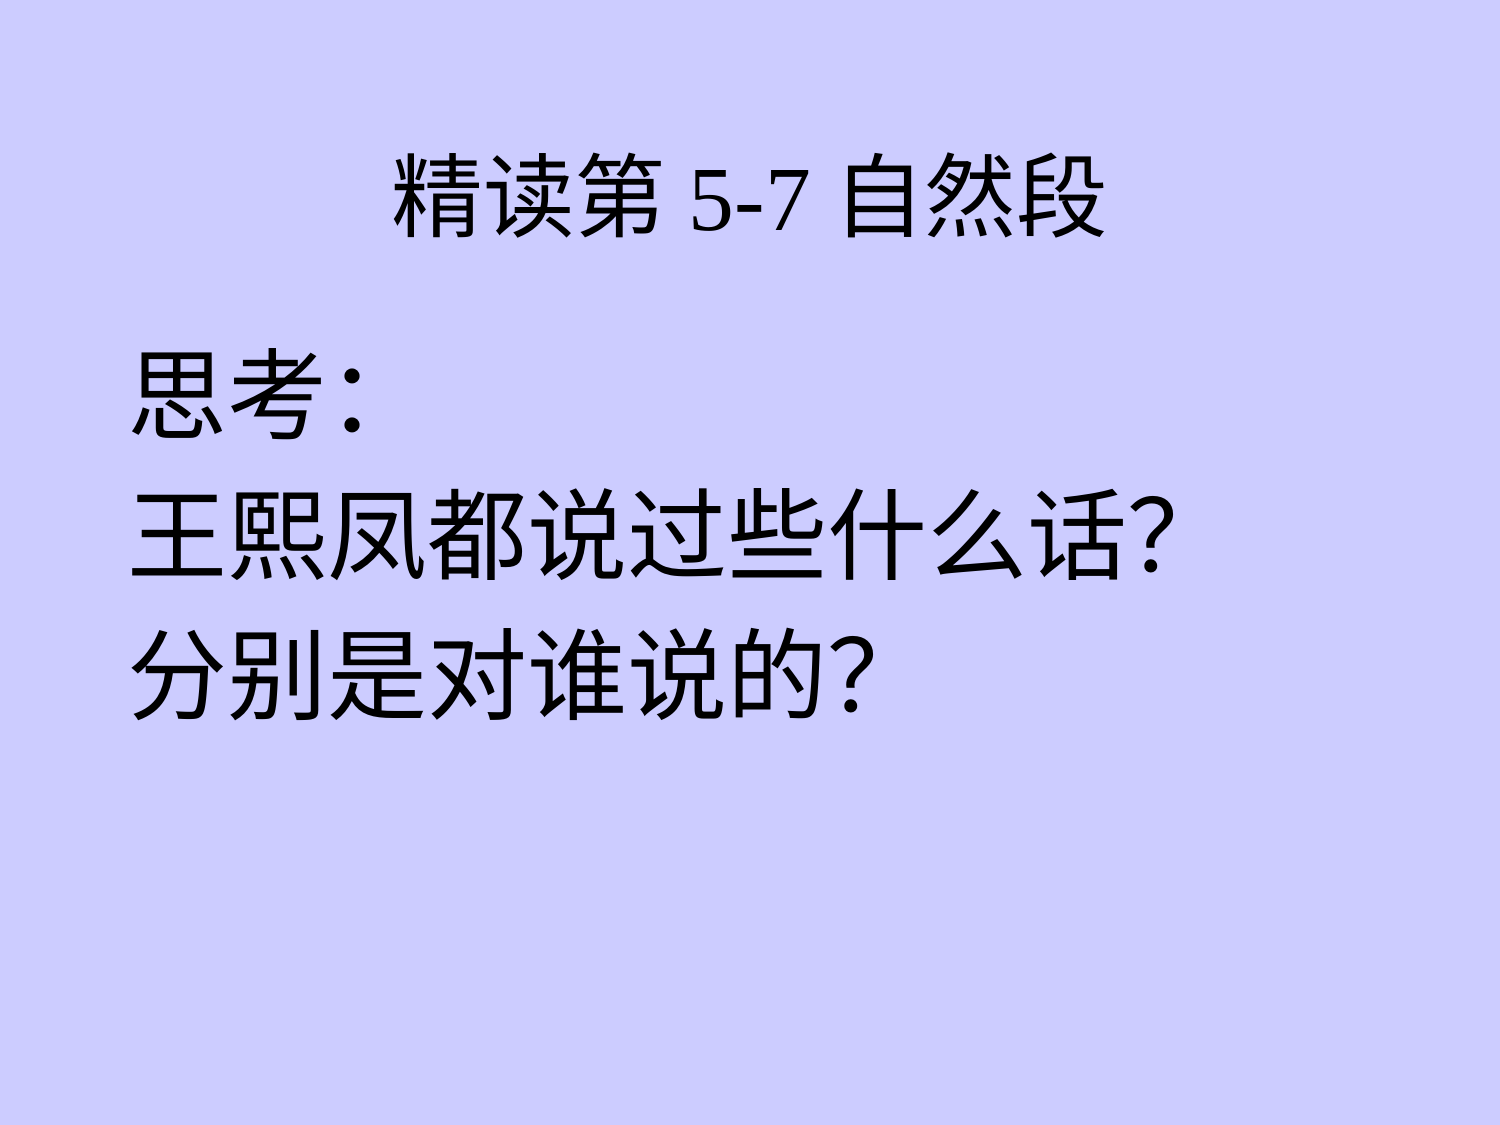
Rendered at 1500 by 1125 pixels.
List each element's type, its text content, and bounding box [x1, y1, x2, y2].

title 精读第5-7自然段 [112, 99, 1388, 288]
list 思考： 王熙凤都说过些什么话？ 分别是对谁说的？ [112, 324, 1388, 787]
